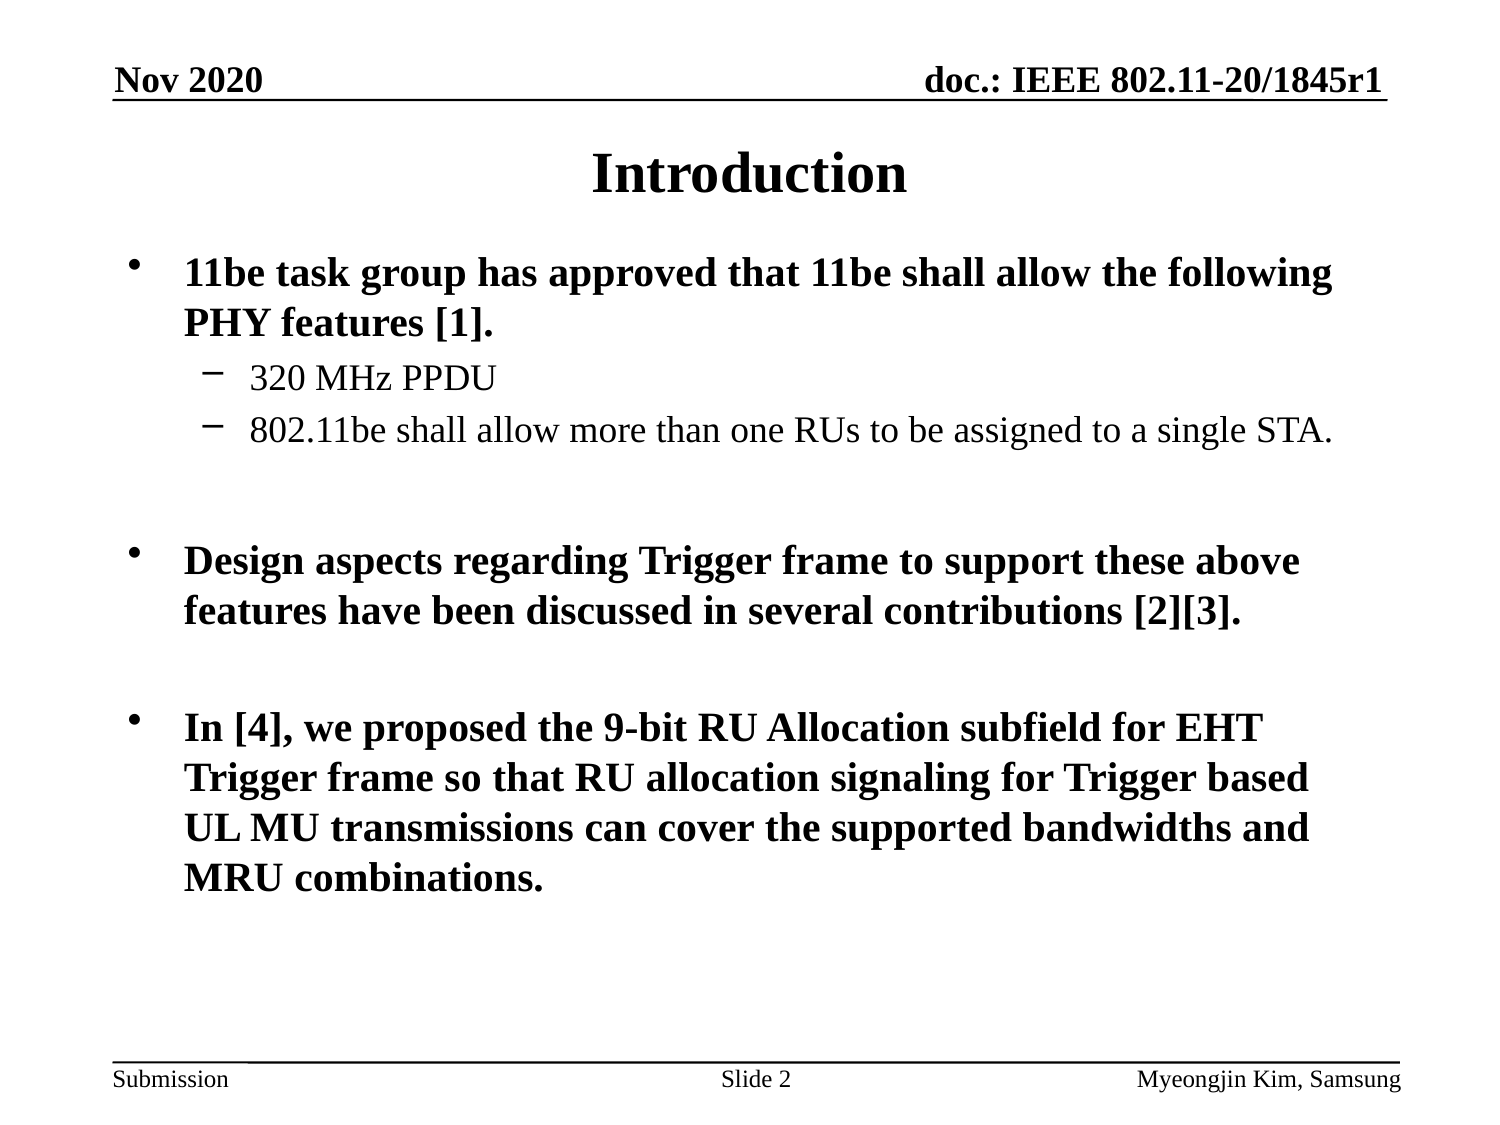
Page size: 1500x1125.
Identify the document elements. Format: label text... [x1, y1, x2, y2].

title Introduction [112, 112, 1388, 226]
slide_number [114, 54, 309, 101]
slide_number Slide 2 [712, 1061, 800, 1093]
footer Myeongjin Kim, Samsung [1130, 1061, 1402, 1093]
list 11be task group has approved that 11be shall allow the following PHY features [1]. 320 MHz PPDU 802.11be shall allow more than one RUs to be assigned to a single STA. Design aspects regarding Trigger frame to support these above features have been discussed in several contributions [2][3]. In [4], we proposed the 9-bit RU Allocation subfield for EHT Trigger frame so that RU allocation signaling for Trigger based UL MU transmissions can cover the supported bandwidths and MRU combinations. [112, 237, 1388, 1001]
